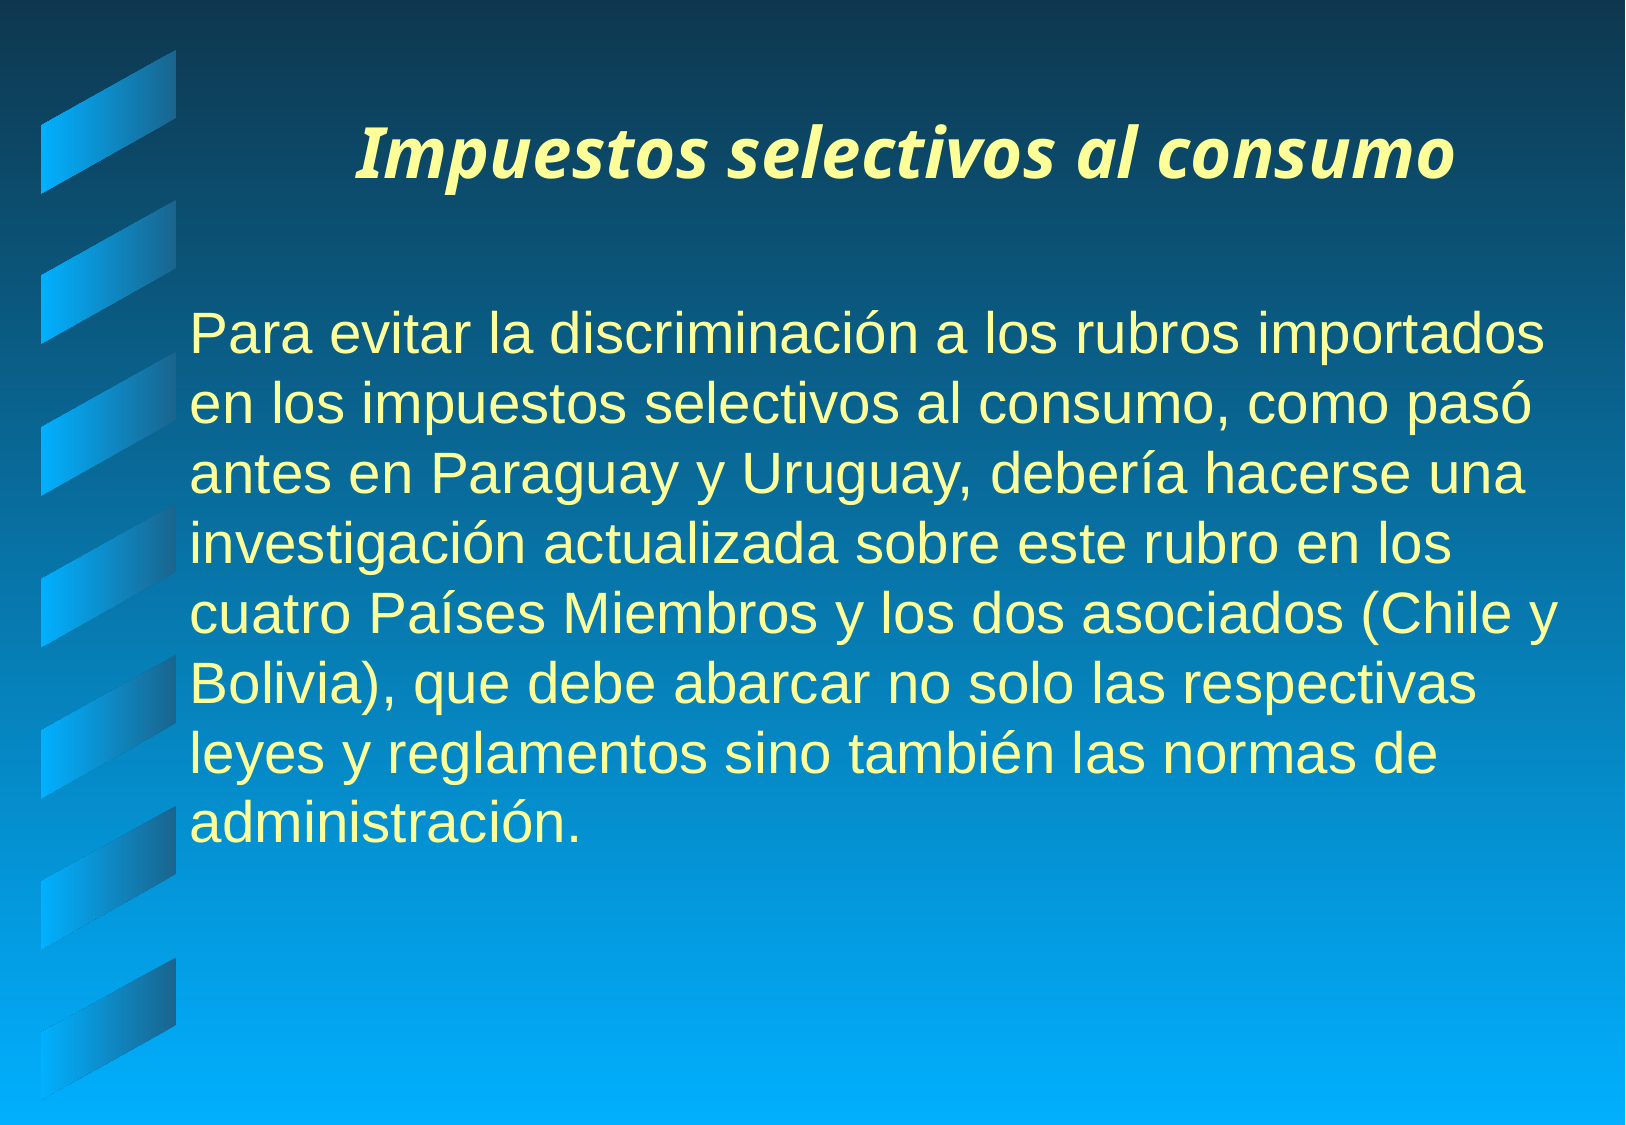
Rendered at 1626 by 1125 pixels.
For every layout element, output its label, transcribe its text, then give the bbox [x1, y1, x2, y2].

text_box Para evitar la discriminación a los rubros importados en los impuestos selectivos al consumo, como pasó antes en Paraguay y Uruguay, debería hacerse una investigación actualizada sobre este rubro en los cuatro Países Miembros y los dos asociados (Chile y Bolivia), que debe abarcar no solo las respectivas leyes y reglamentos sino también las normas de administración. [174, 287, 1575, 862]
title Impuestos selectivos al consumo [216, 68, 1599, 201]
